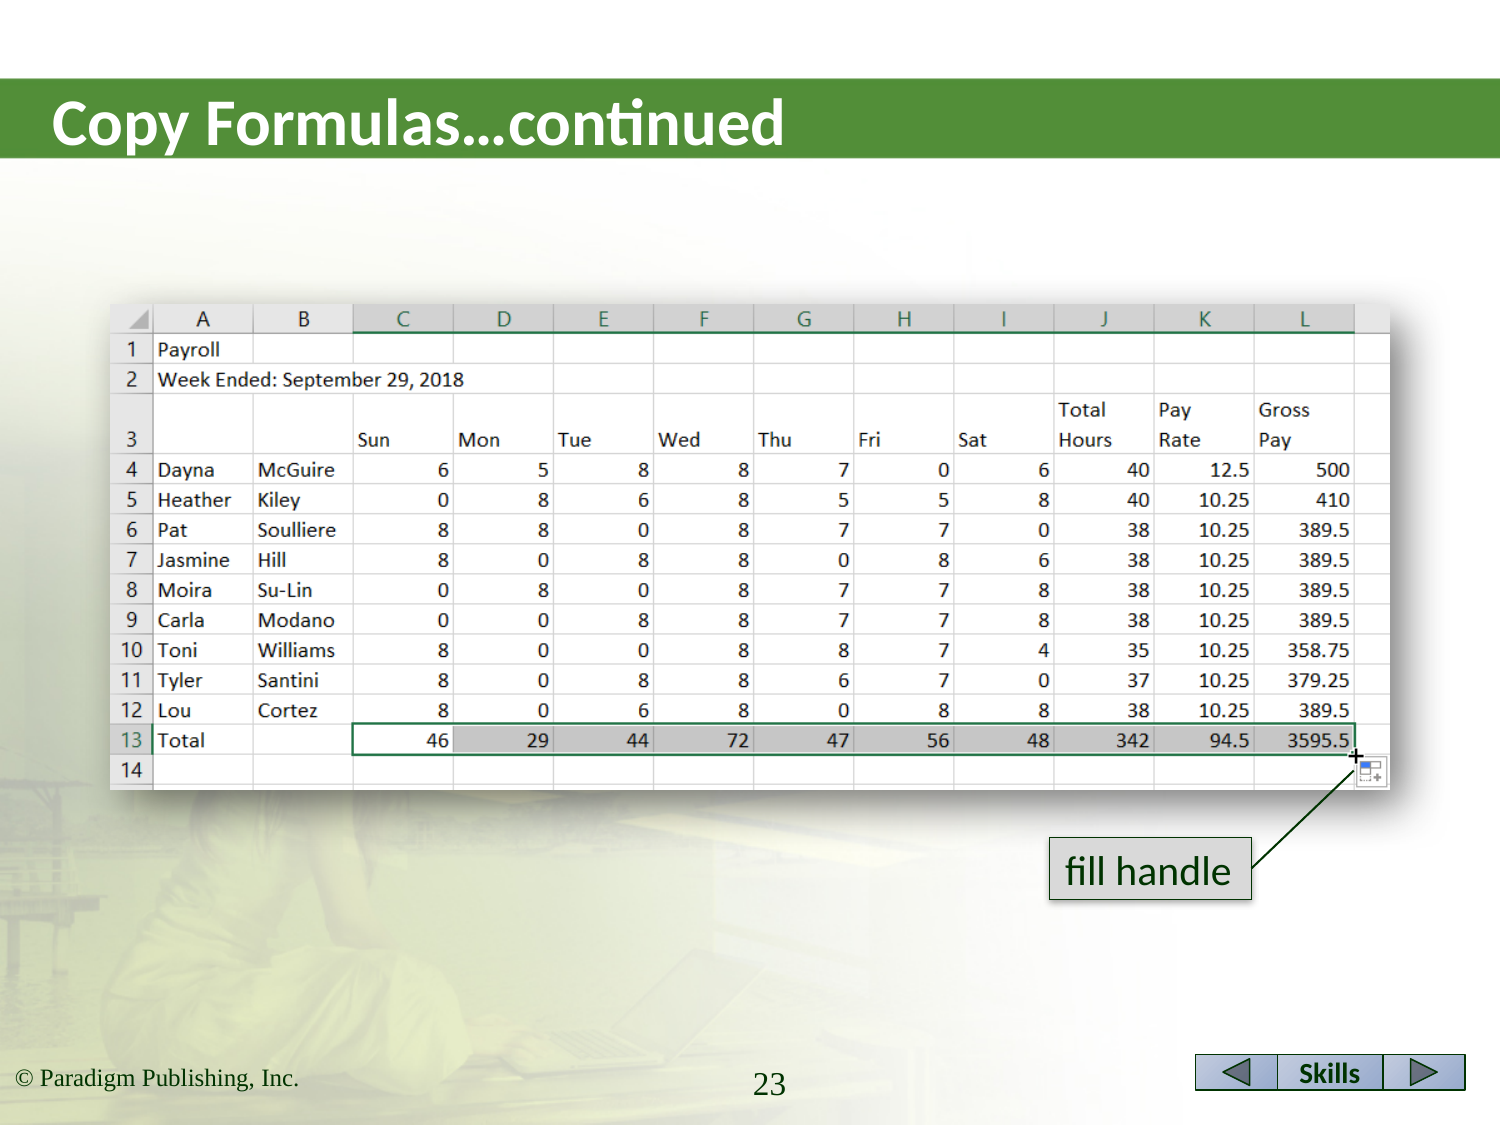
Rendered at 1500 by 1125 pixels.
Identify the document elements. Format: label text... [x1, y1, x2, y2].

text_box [1251, 770, 1355, 869]
text_box fill handle [1049, 837, 1252, 900]
title Copy Formulas…continued [37, 71, 1463, 159]
picture [0, 0, 1500, 1125]
